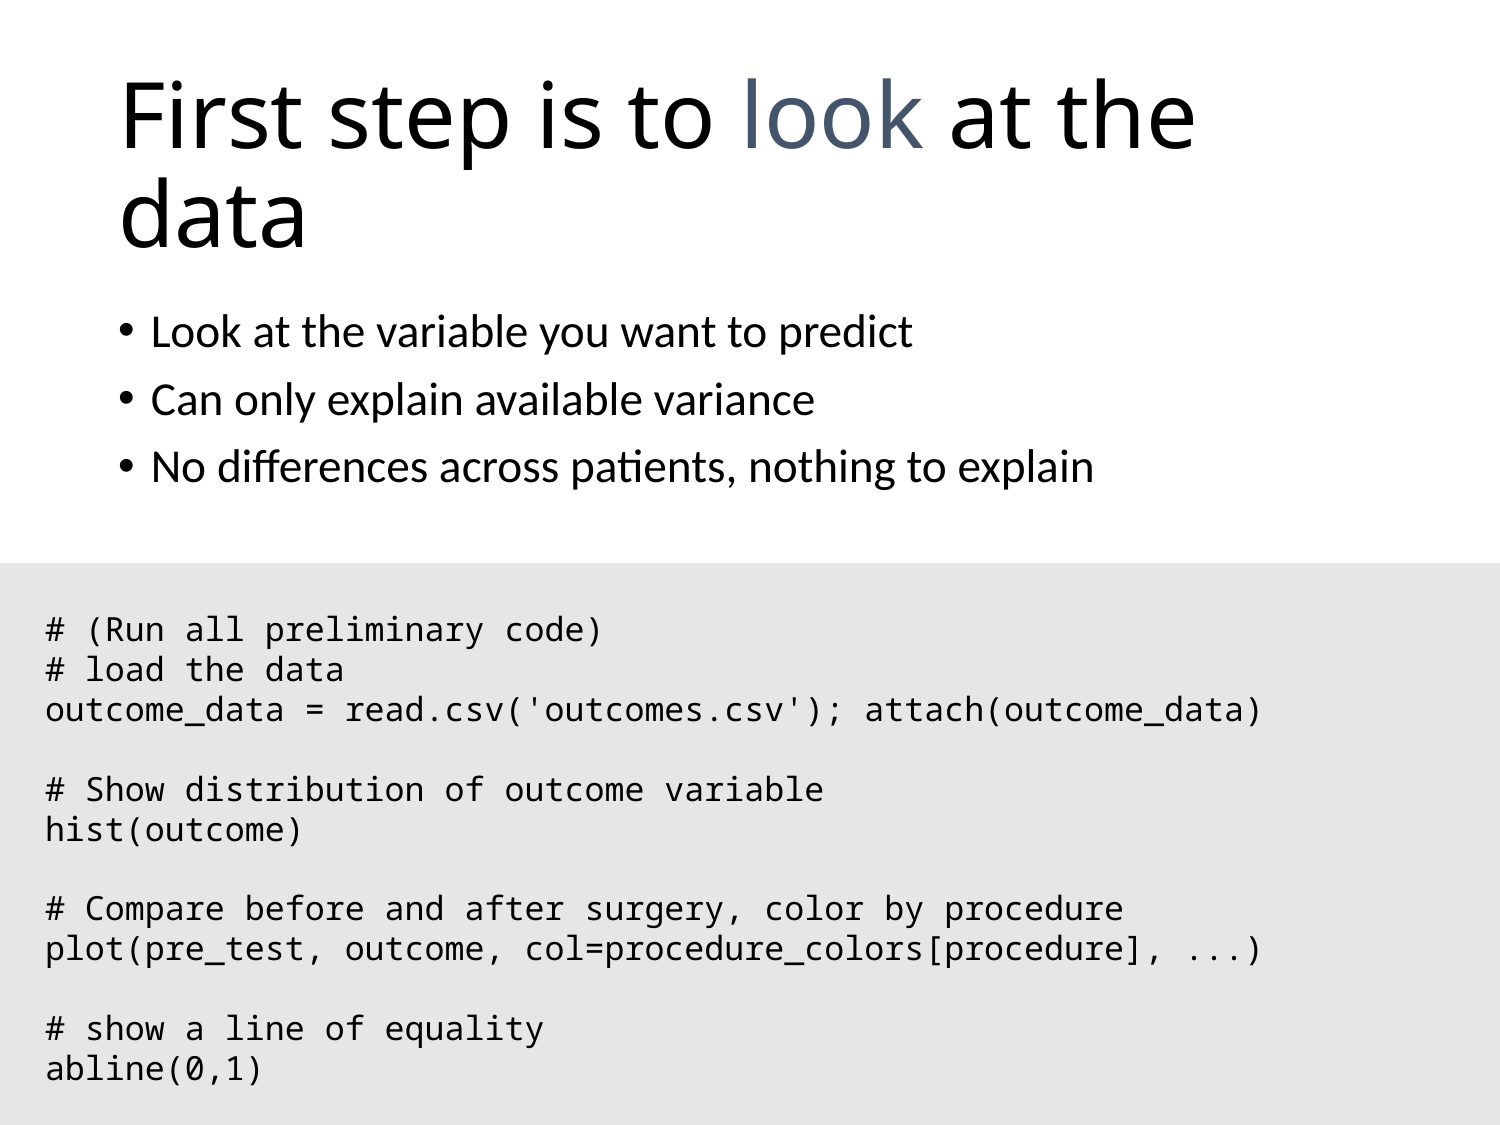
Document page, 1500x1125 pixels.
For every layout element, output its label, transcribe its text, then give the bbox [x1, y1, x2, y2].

text_box # (Run all preliminary code) # load the data outcome_data = read.csv('outcomes.csv'); attach(outcome_data) # Show distribution of outcome variable hist(outcome) # Compare before and after surgery, color by procedure plot(pre_test, outcome, col=procedure_colors[procedure], ...) # show a line of equality abline(0,1) [0, 563, 1500, 1125]
list Look at the variable you want to predict Can only explain available variance No differences across patients, nothing to explain [103, 299, 1397, 502]
title First step is to look at the data [103, 59, 1397, 278]
